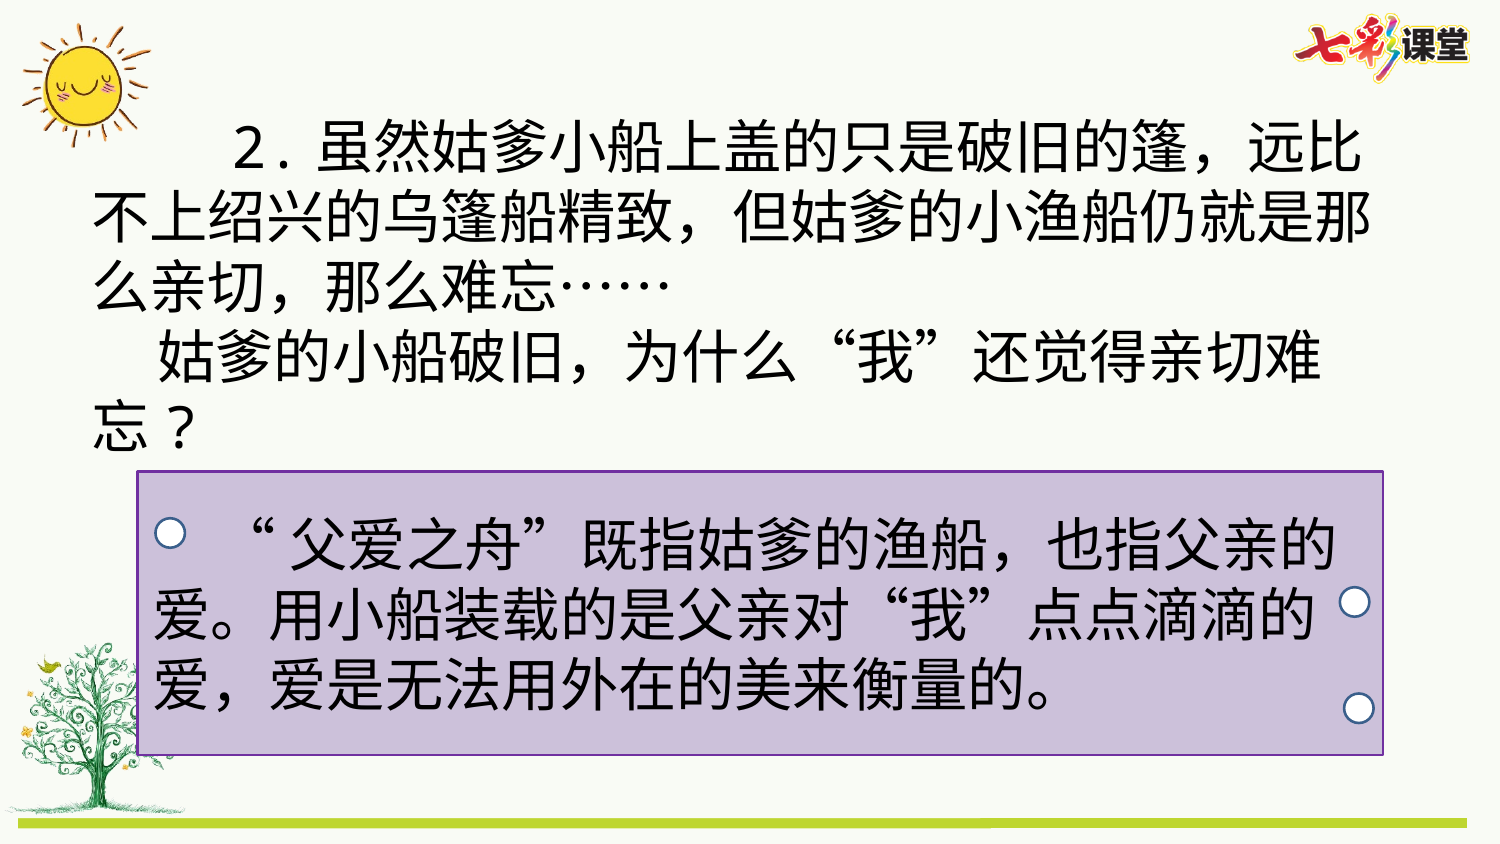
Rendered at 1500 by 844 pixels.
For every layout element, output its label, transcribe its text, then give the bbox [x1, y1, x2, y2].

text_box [136, 470, 1384, 756]
picture [1291, 9, 1472, 87]
picture [0, 0, 173, 172]
text_box 2.虽然姑爹小船上盖的只是破旧的篷，远比不上绍兴的乌篷船精致，但姑爹的小渔船仍就是那么亲切，那么难忘…… 姑爹的小船破旧，为什么“我”还觉得亲切难忘? [76, 102, 1388, 468]
picture [0, 608, 1467, 844]
